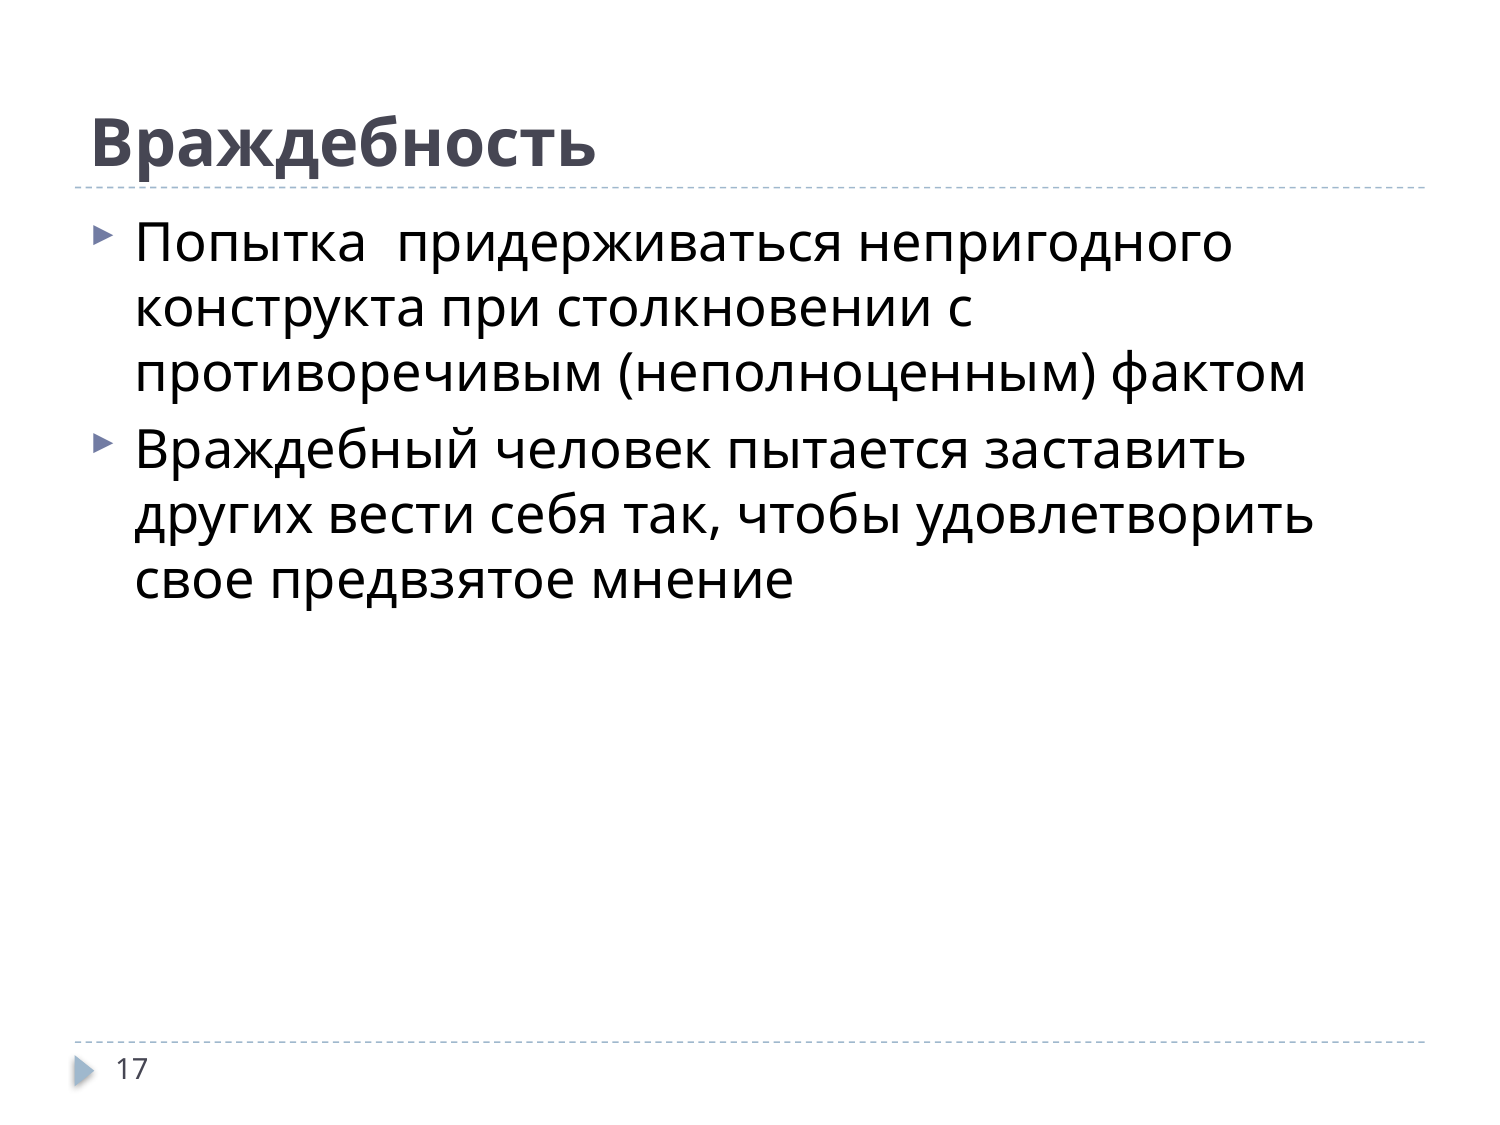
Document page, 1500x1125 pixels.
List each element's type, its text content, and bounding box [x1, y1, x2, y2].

slide_number 17 [100, 1042, 426, 1103]
list Попытка придерживаться непригодного конструкта при столкновении с противоречивым (неполноценным) фактом Враждебный человек пытается заставить других вести себя так, чтобы удовлетворить свое предвзятое мнение [75, 200, 1425, 1010]
title Враждебность [75, 24, 1425, 188]
